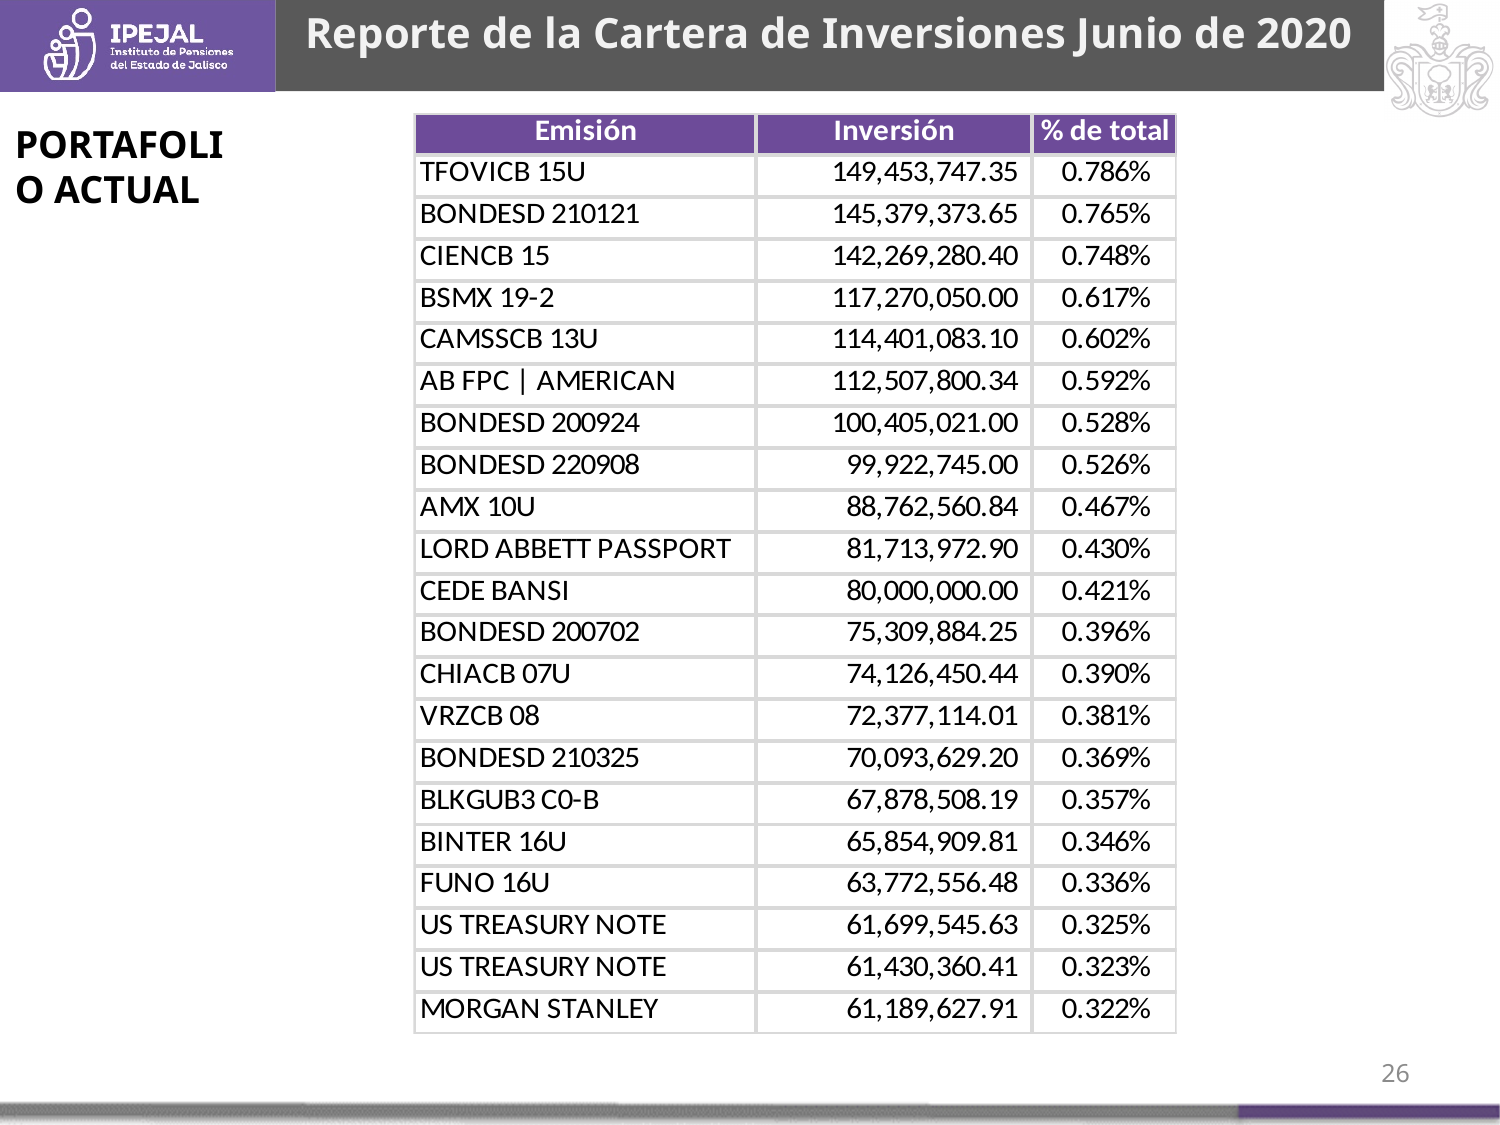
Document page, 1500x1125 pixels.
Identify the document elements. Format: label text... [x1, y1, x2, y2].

picture [0, 0, 274, 92]
text_box Reporte de la Cartera de Inversiones Junio de 2020 [274, 0, 1384, 95]
picture [0, 1096, 1500, 1125]
slide_number 26 [1074, 1042, 1425, 1103]
picture [413, 113, 1179, 1036]
text_box PORTAFOLIO ACTUAL [0, 113, 254, 219]
